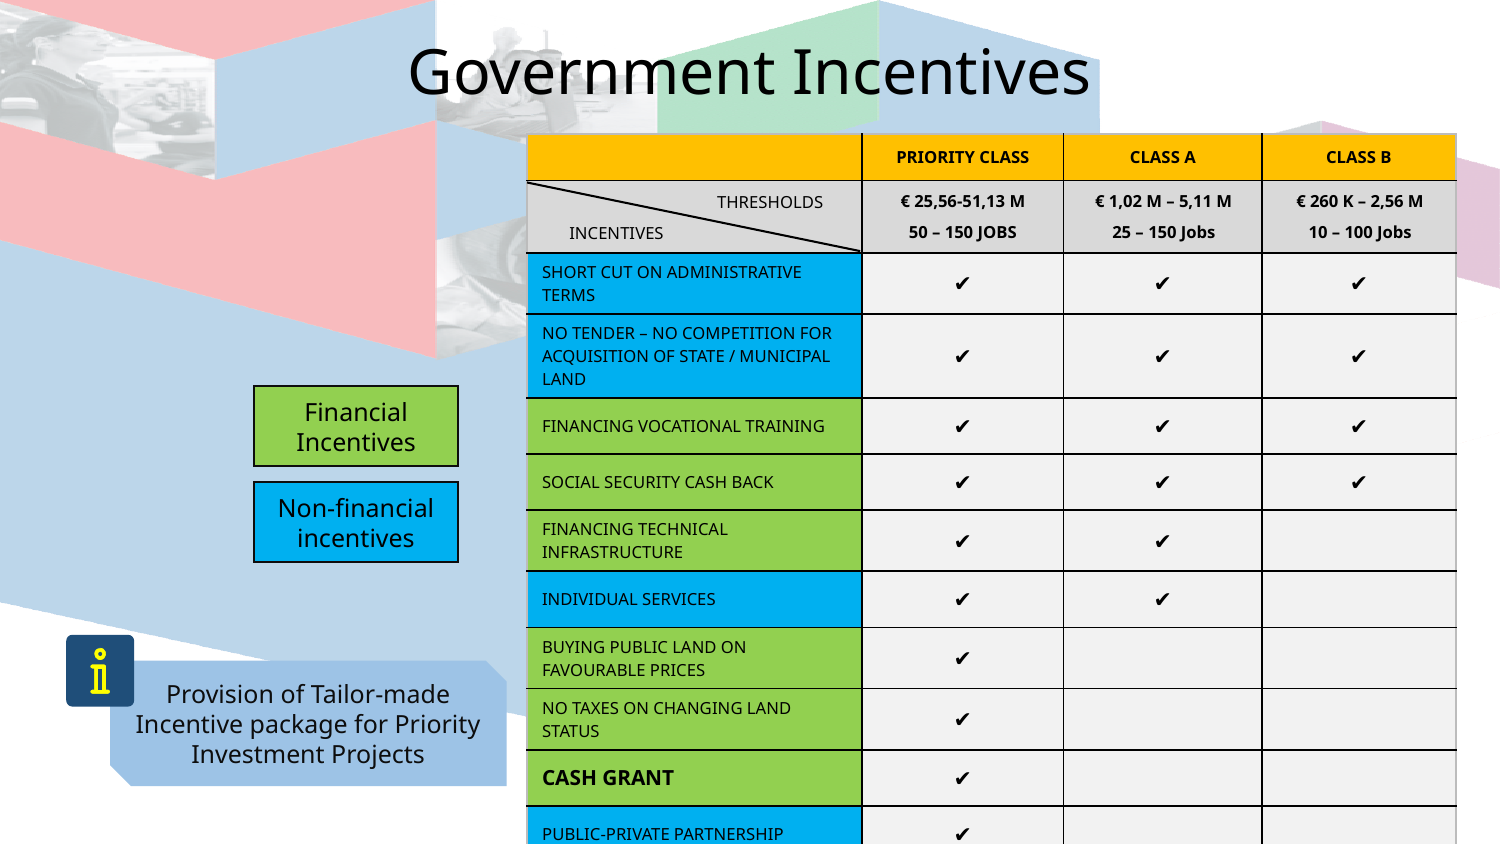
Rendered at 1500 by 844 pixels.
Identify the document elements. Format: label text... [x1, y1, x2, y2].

table_cell ✔ [1064, 399, 1261, 453]
table_cell ✔ [863, 807, 1063, 844]
table_cell [1263, 511, 1455, 570]
table_cell ✔ [863, 315, 1063, 397]
table_cell ✔ [863, 455, 1063, 509]
table_cell [1263, 628, 1455, 688]
text_box THRESHOLDS [861, 184, 868, 220]
table_cell € 1,02 M – 5,11 M 25 – 150 Jobs [1064, 181, 1261, 252]
table_cell ✔ [863, 572, 1063, 627]
table_cell ✔ [1064, 572, 1261, 627]
table_cell ✔ [1064, 315, 1261, 397]
text_box Financial Incentives [253, 385, 459, 467]
table_cell ✔ [1263, 455, 1455, 509]
table_cell € 260 K – 2,56 M 10 – 100 Jobs [1263, 181, 1455, 252]
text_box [66, 634, 135, 707]
table_cell ✔ [1263, 399, 1455, 453]
table_cell FINANCING TECHNICAL INFRASTRUCTURE [528, 511, 861, 570]
table_header CLASS B [1263, 135, 1455, 180]
table_cell NO TENDER – NO COMPETITION FOR ACQUISITION OF STATE / MUNICIPAL LAND [528, 315, 861, 397]
table_cell € 25,56-51,13 M 50 – 150 JOBS [863, 181, 1063, 252]
table_cell INDIVIDUAL SERVICES [528, 572, 861, 627]
table_cell ✔ [863, 751, 1063, 805]
table_cell ✔ [863, 399, 1063, 453]
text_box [526, 182, 861, 252]
table_cell ✔ [1263, 254, 1455, 313]
table_cell ✔ [863, 628, 1063, 688]
table_cell ✔ [1064, 254, 1261, 313]
table_cell [1064, 751, 1261, 805]
table_cell [1263, 572, 1455, 627]
table_cell [1064, 689, 1261, 749]
table_cell ✔ [863, 511, 1063, 570]
table_cell [1064, 807, 1261, 844]
table_cell ✔ [1064, 455, 1261, 509]
text_box Provision of Tailor-made Incentive package for Priority Investment Projects [110, 660, 507, 787]
table_cell NO TAXES ON CHANGING LAND STATUS [528, 689, 861, 749]
table_cell [1263, 751, 1455, 805]
table_cell [1263, 689, 1455, 749]
table_cell SOCIAL SECURITY CASH BACK [528, 455, 861, 509]
table_cell PUBLIC-PRIVATE PARTNERSHIP [528, 807, 861, 844]
table_header [528, 135, 861, 180]
table_header PRIORITY CLASS [863, 135, 1063, 180]
text_box INCENTIVES [519, 215, 526, 251]
table_cell [1263, 807, 1455, 844]
text_box Non-financial incentives [253, 481, 459, 563]
text_box Government Incentives [0, 16, 1500, 117]
table_cell SHORT CUT ON ADMINISTRATIVE TERMS [528, 254, 861, 313]
table_cell FINANCING VOCATIONAL TRAINING [528, 399, 861, 453]
table_cell CASH GRANT [528, 751, 861, 805]
table_cell ✔ [1263, 315, 1455, 397]
table_cell BUYING PUBLIC LAND ON FAVOURABLE PRICES [528, 628, 861, 688]
table_cell ✔ [1064, 511, 1261, 570]
table_cell ✔ [863, 254, 1063, 313]
table_cell [1064, 628, 1261, 688]
table_cell ✔ [863, 689, 1063, 749]
table_header CLASS A [1064, 135, 1261, 180]
